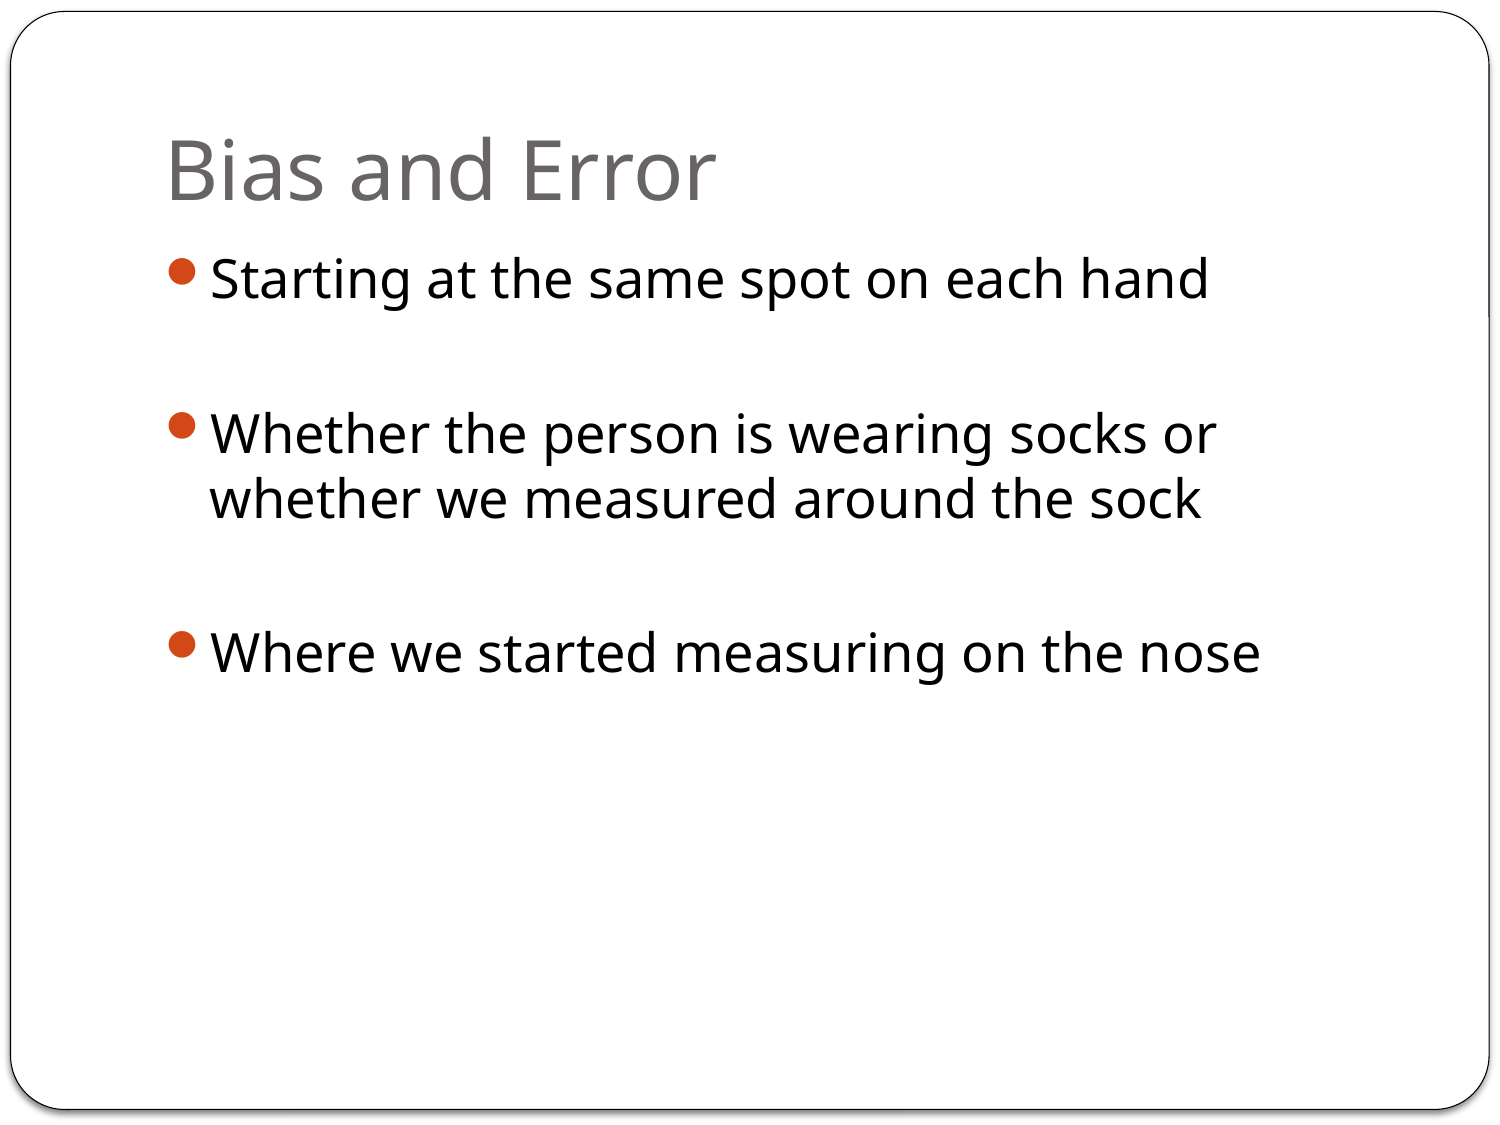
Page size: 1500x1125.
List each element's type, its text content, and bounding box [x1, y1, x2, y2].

title Bias and Error [150, 45, 1425, 233]
list Starting at the same spot on each hand Whether the person is wearing socks or whether we measured around the sock Where we started measuring on the nose [150, 237, 1425, 988]
